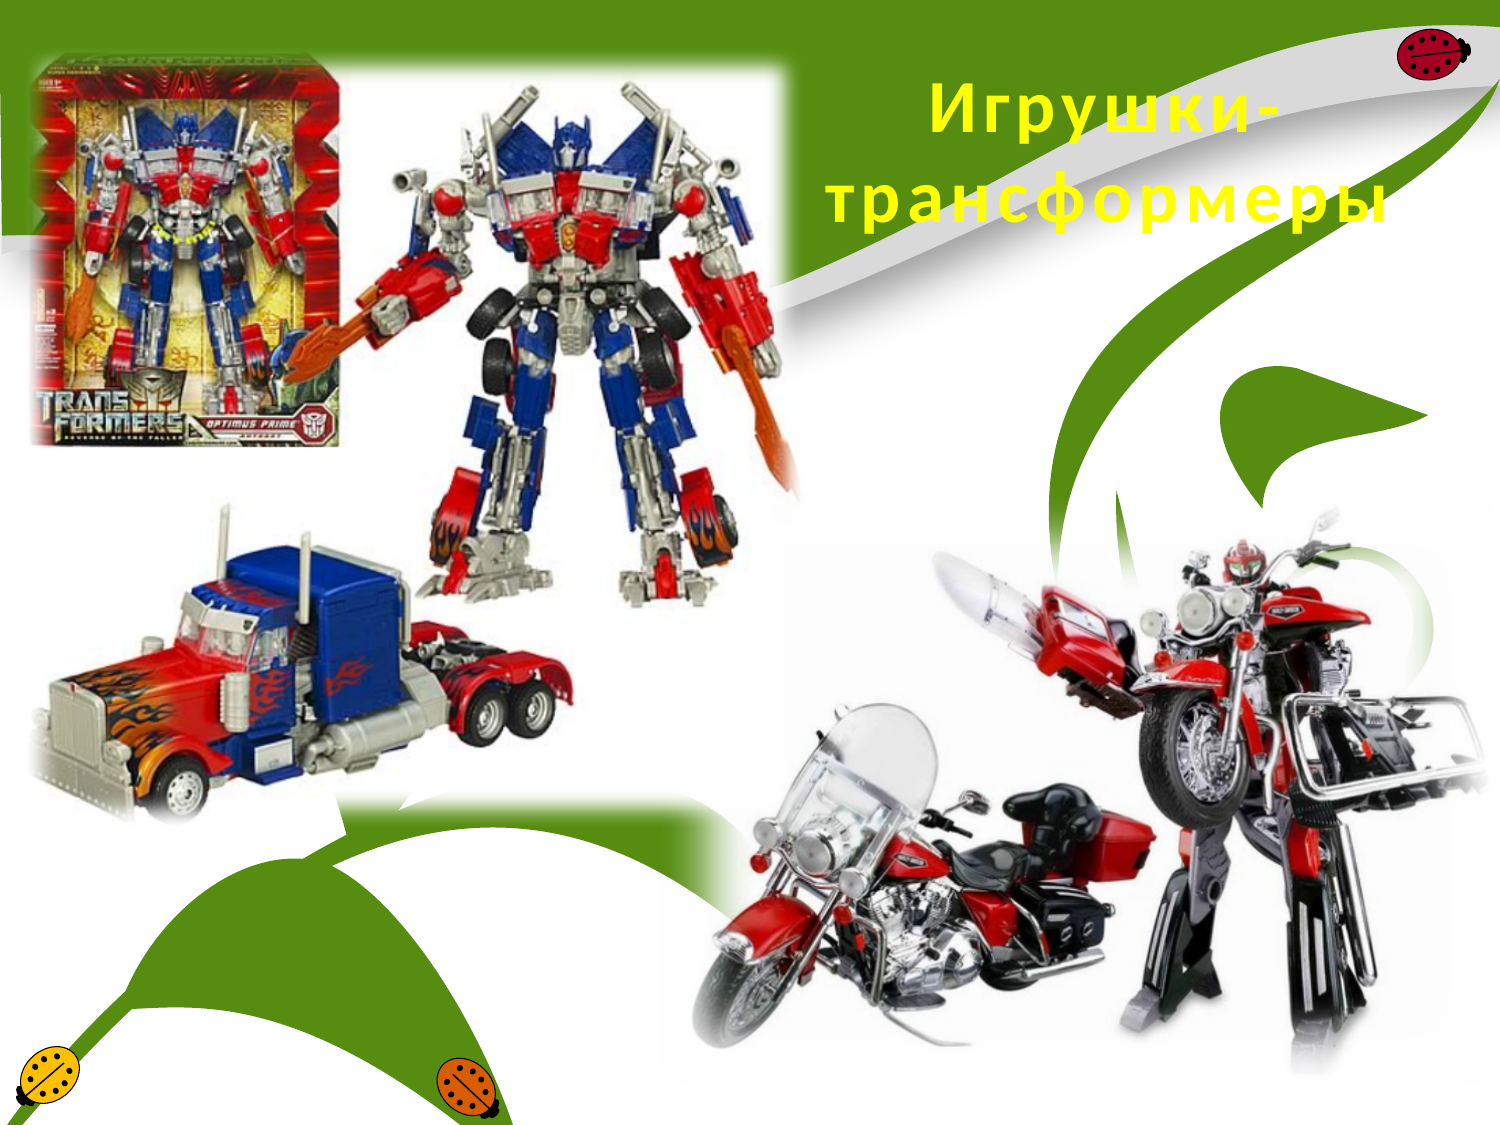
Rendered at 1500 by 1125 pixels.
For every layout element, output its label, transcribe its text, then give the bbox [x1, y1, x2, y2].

title Игрушки-трансформеры [796, 0, 1418, 295]
picture [23, 46, 1500, 1090]
